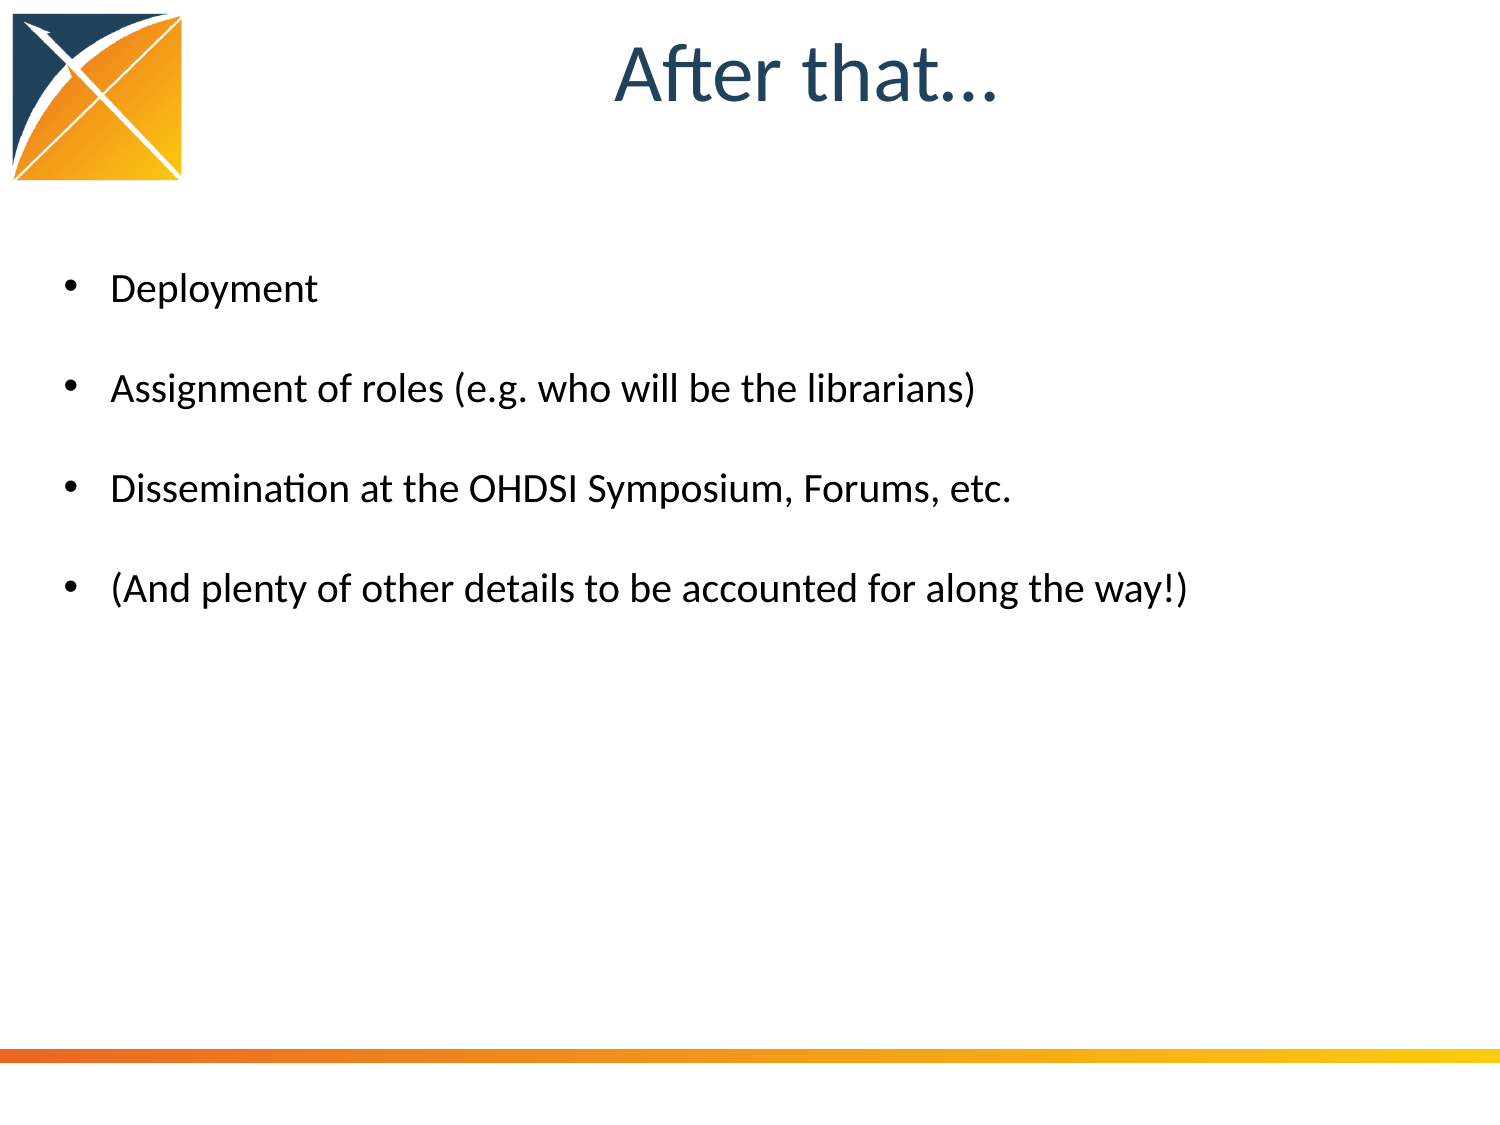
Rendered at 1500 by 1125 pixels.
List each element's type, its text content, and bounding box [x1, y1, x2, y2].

text_box Deployment Assignment of roles (e.g. who will be the librarians) Dissemination at the OHDSI Symposium, Forums, etc. (And plenty of other details to be accounted for along the way!) [48, 253, 1426, 619]
picture [0, 0, 206, 200]
title After that… [187, 0, 1425, 137]
